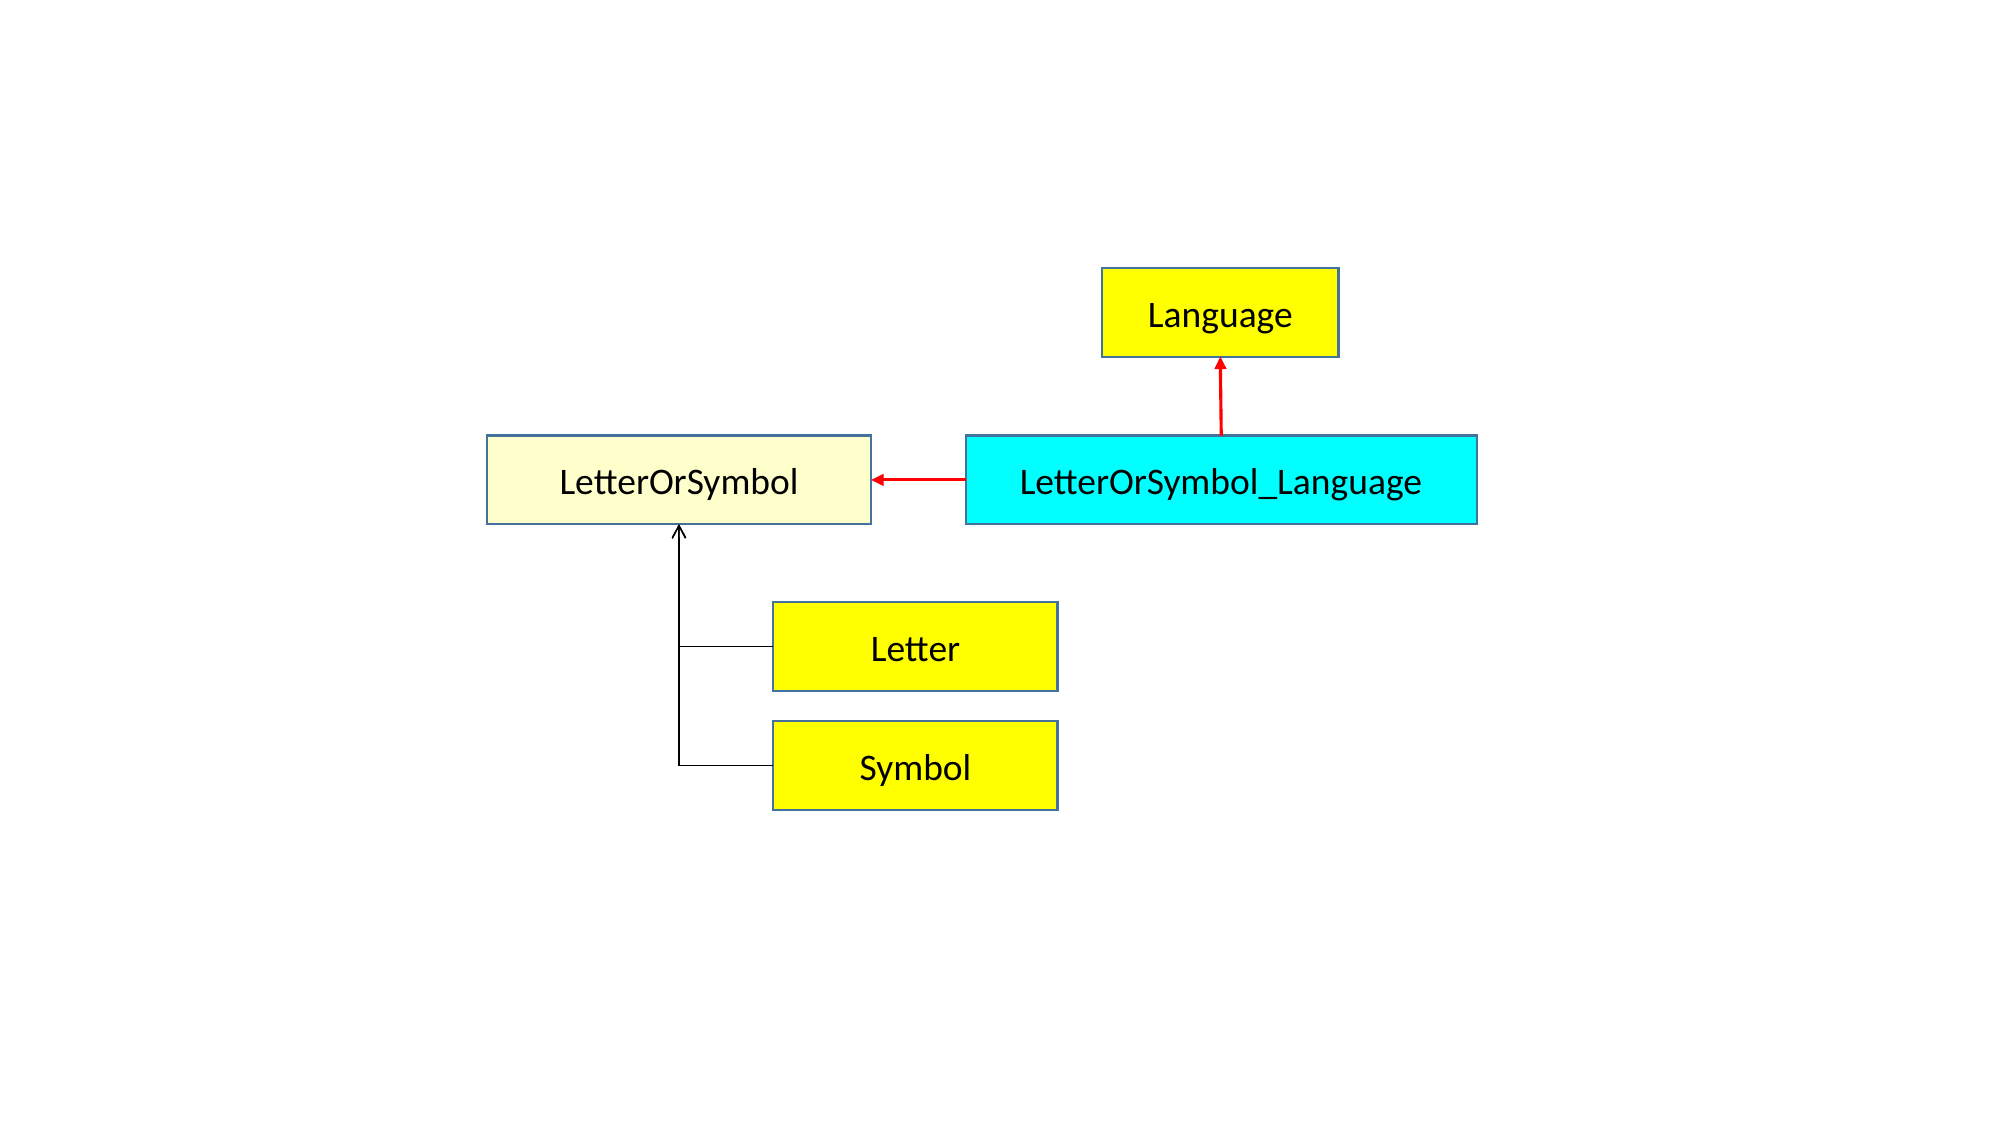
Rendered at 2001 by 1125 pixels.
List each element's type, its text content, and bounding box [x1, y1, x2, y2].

text_box Language [1101, 267, 1340, 358]
text_box LetterOrSymbol_Language [965, 434, 1478, 525]
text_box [678, 647, 774, 766]
text_box Symbol [772, 720, 1059, 811]
text_box Letter [774, 601, 1059, 692]
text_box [678, 524, 774, 647]
text_box LetterOrSymbol [486, 434, 872, 525]
